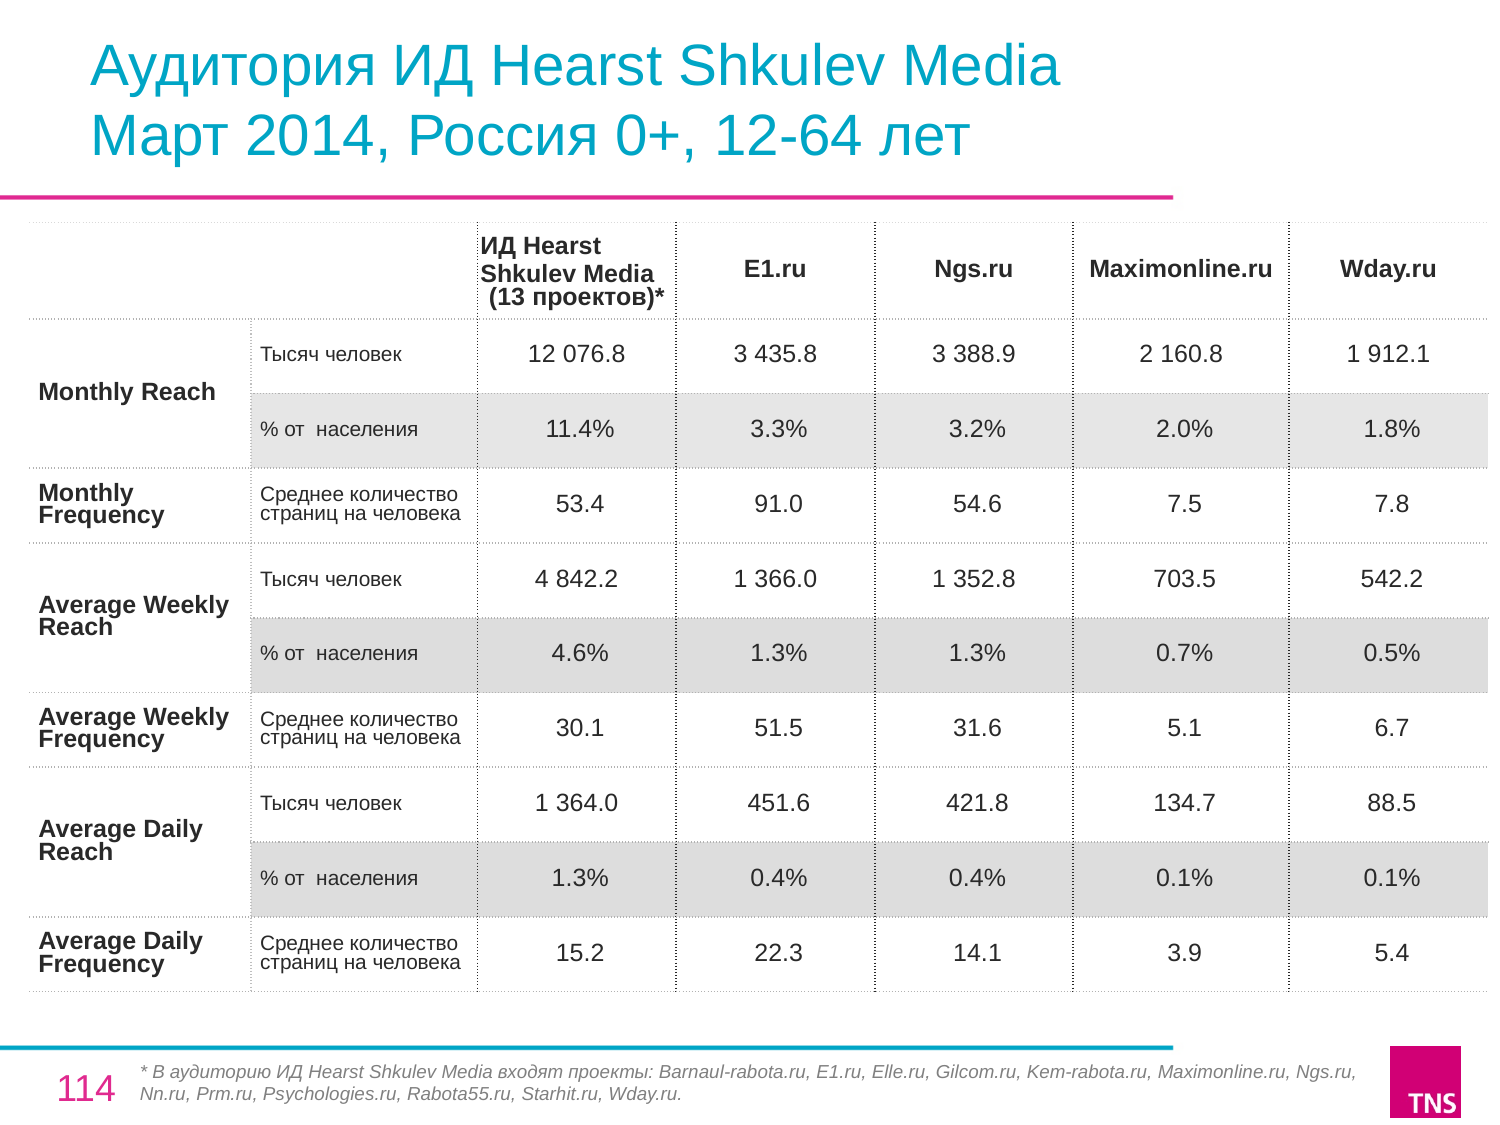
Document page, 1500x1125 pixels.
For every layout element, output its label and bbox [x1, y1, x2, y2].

slide_number [40, 1055, 392, 1125]
picture [0, 0, 1500, 1125]
title [74, 8, 1476, 187]
text_box [125, 1052, 1424, 1112]
table_cell [29, 319, 1488, 992]
table_header [29, 223, 1488, 319]
